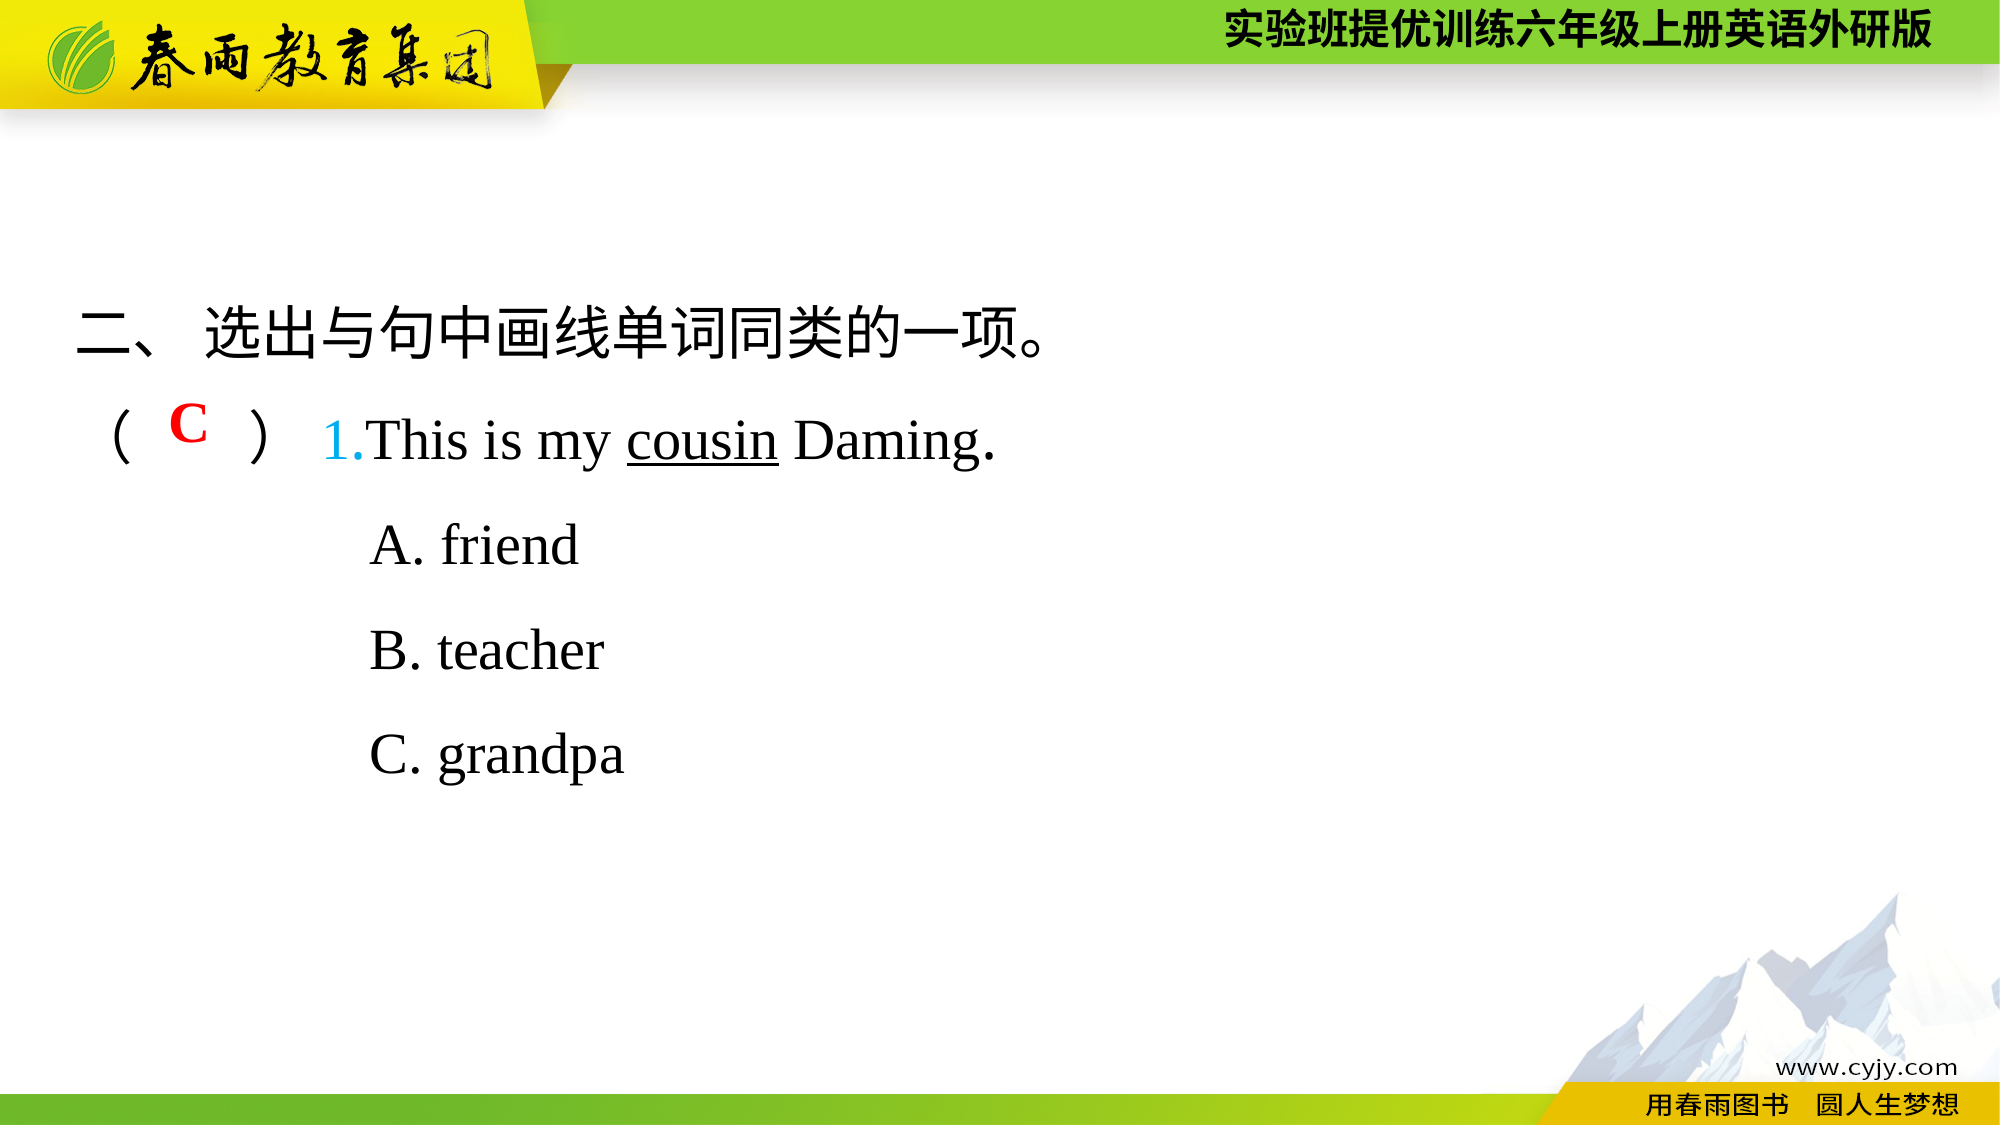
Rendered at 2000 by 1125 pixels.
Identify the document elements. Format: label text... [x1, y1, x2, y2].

text_box C [154, 376, 226, 462]
list 二、 选出与句中画线单词同类的一项。 （ ）1.This is my cousin Daming. A. friend B. teacher C. grandpa [59, 253, 1944, 799]
picture [0, 0, 2000, 1125]
